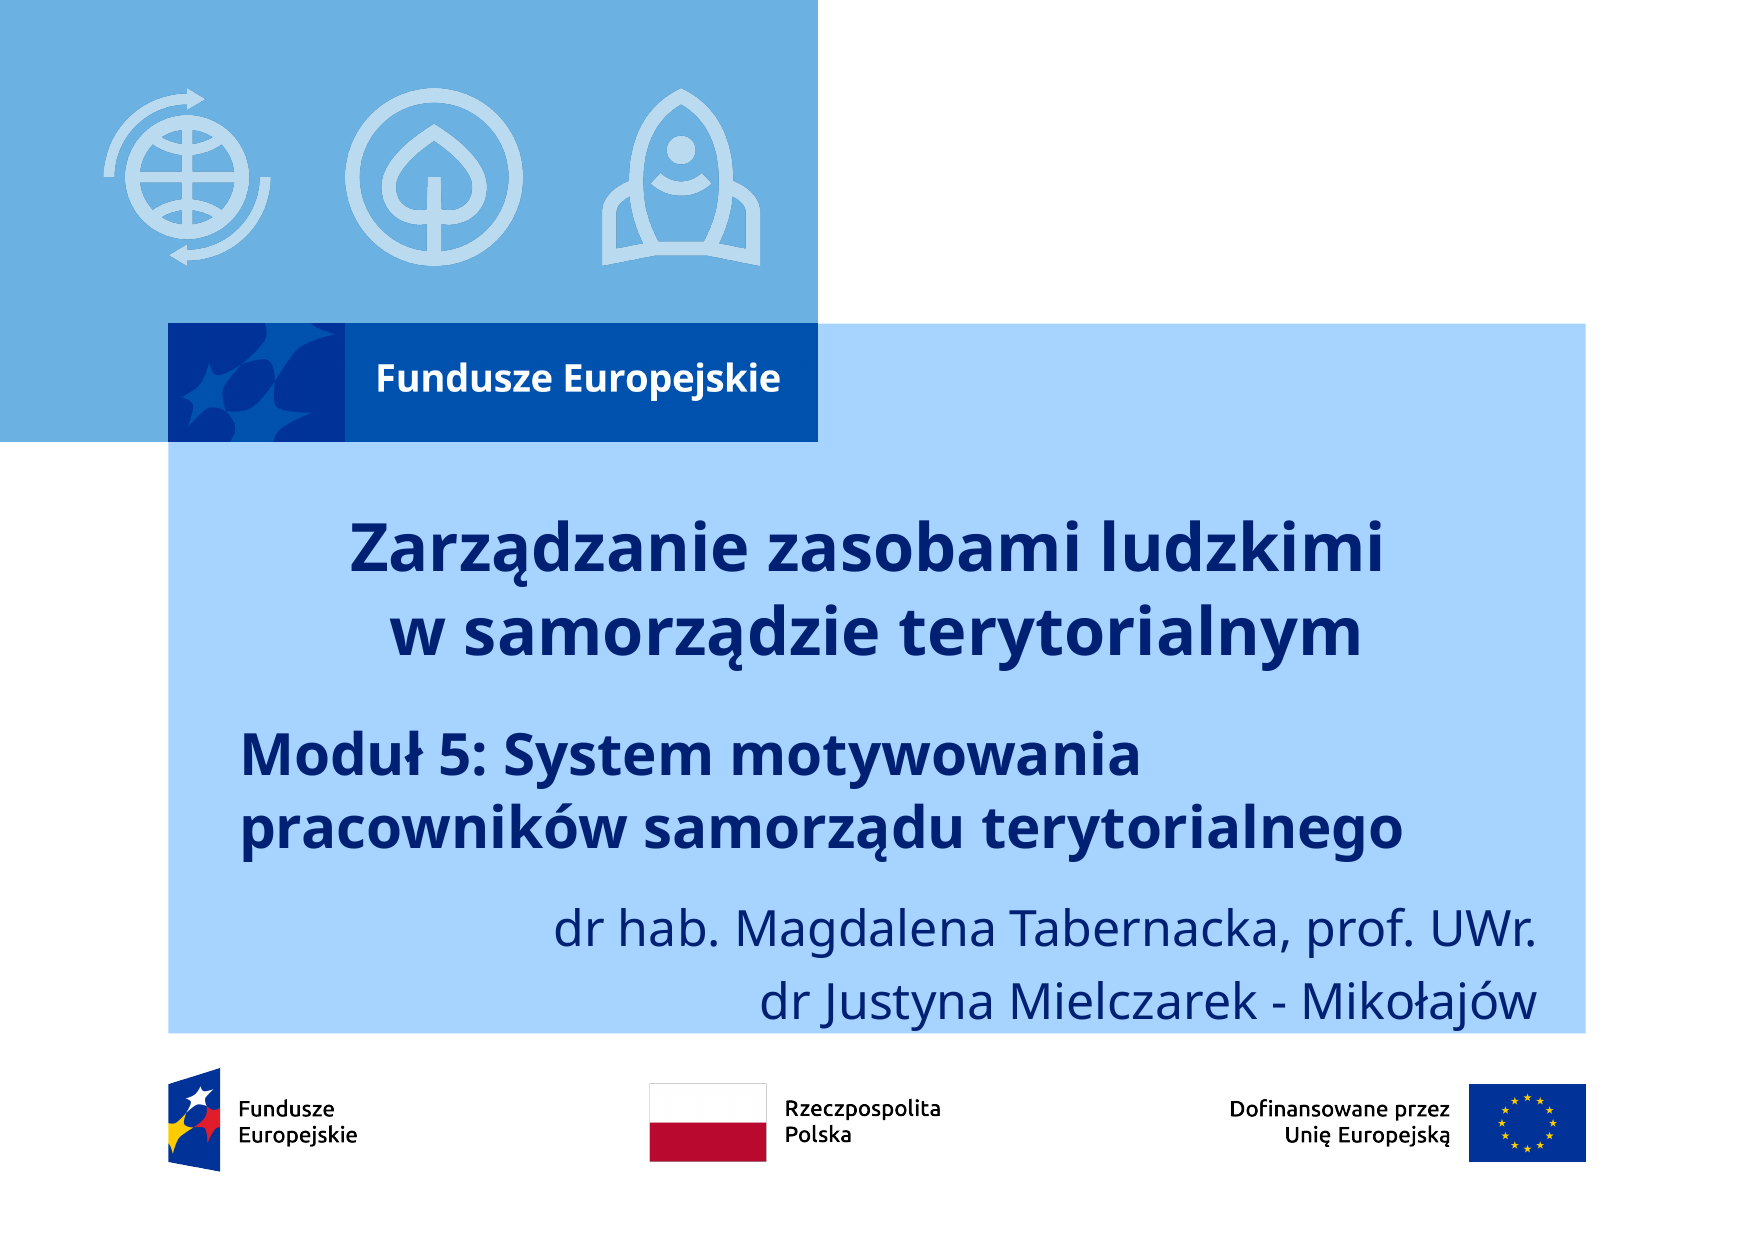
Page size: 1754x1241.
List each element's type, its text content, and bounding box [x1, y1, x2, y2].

picture [1192, 1045, 1625, 1201]
picture [168, 323, 818, 442]
subtitle Moduł 5: System motywowania pracowników samorządu terytorialnego dr hab. Magdalena Tabernacka, prof. UWr. dr Justyna Mielczarek - Mikołajów [239, 714, 1539, 1022]
title Zarządzanie zasobami ludzkimi w samorządzie terytorialnym [227, 501, 1527, 684]
picture [610, 1044, 979, 1201]
picture [129, 1045, 396, 1201]
